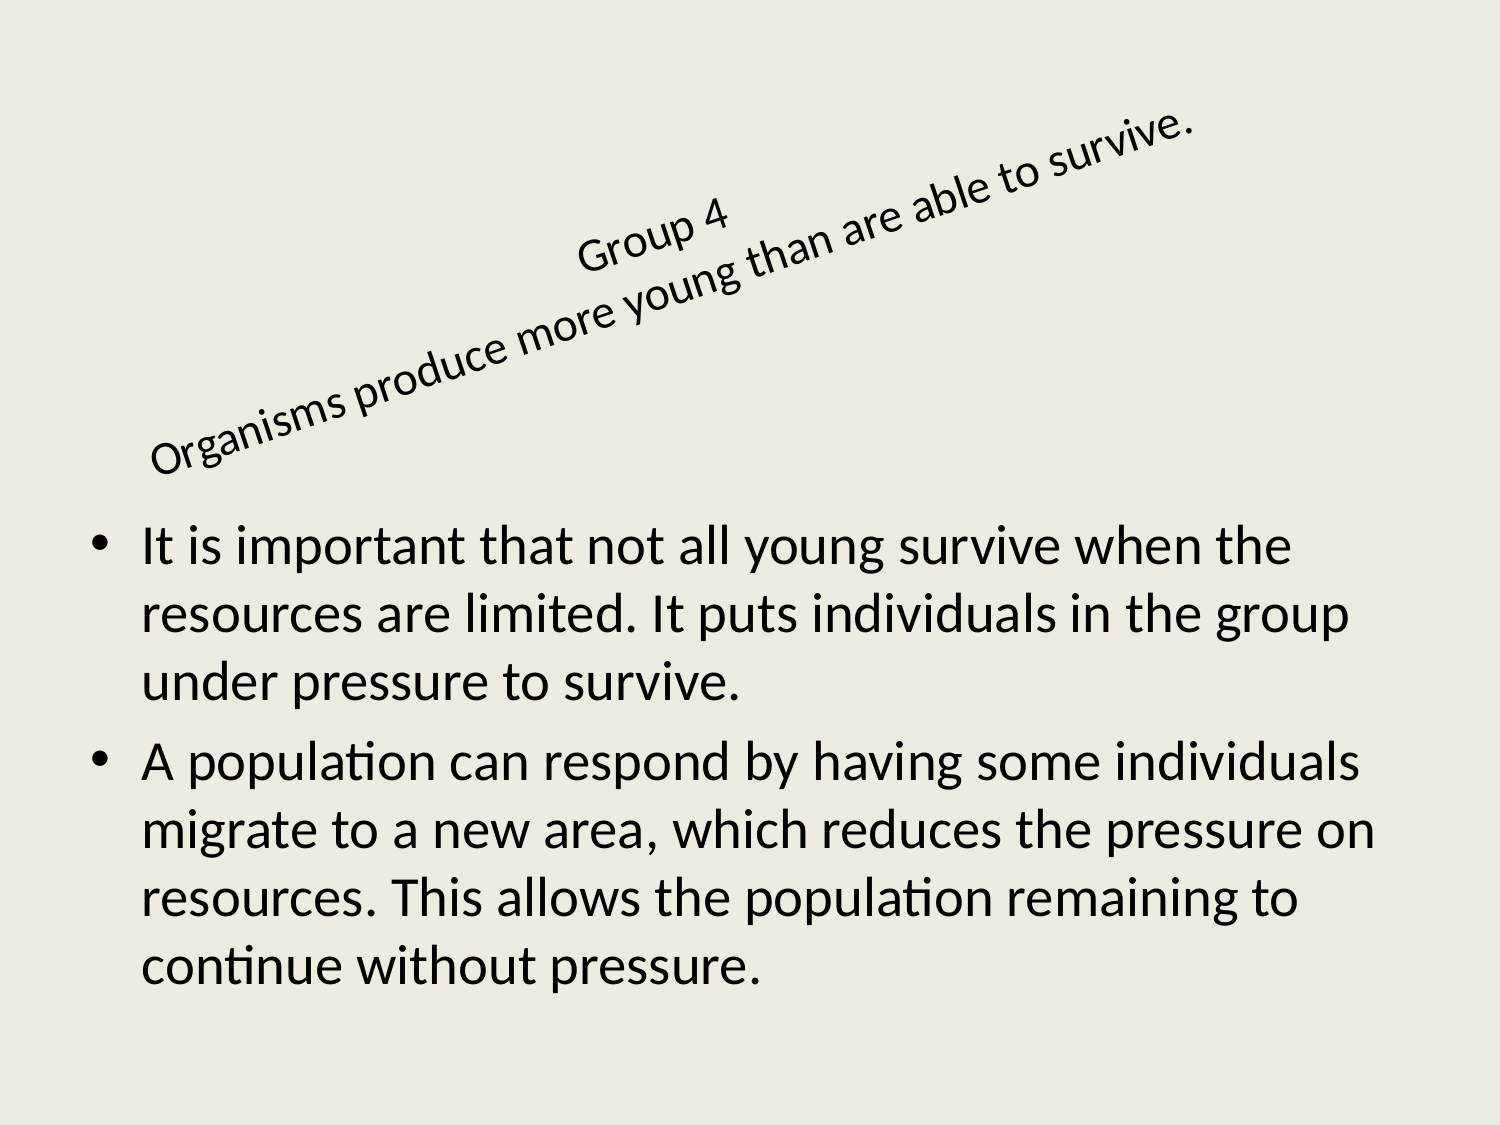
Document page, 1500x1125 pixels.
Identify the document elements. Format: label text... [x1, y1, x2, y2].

list It is important that not all young survive when the resources are limited. It puts individuals in the group under pressure to survive. A population can respond by having some individuals migrate to a new area, which reduces the pressure on resources. This allows the population remaining to continue without pressure. [75, 262, 1425, 1005]
title Group 4 Organisms produce more young than are able to survive. [0, 0, 1340, 590]
